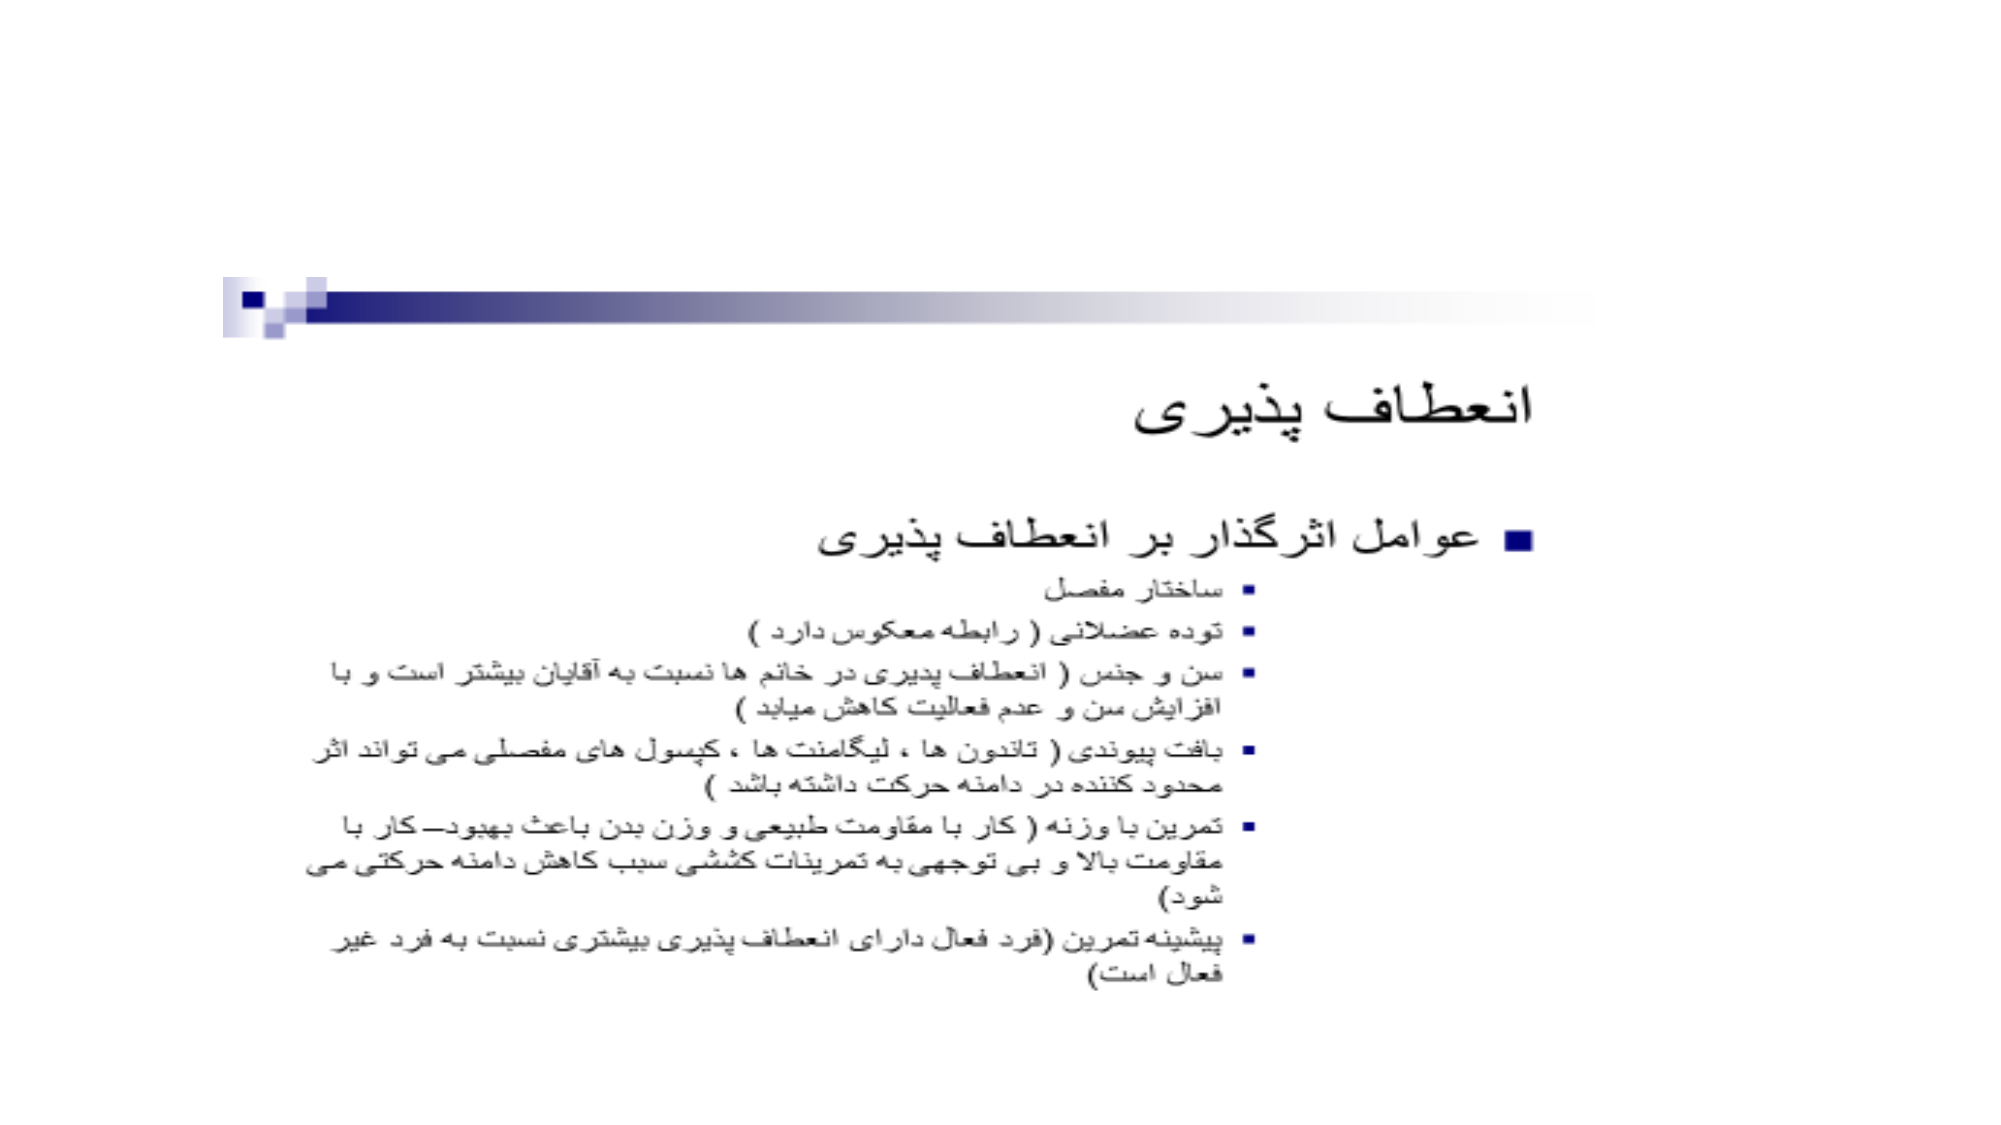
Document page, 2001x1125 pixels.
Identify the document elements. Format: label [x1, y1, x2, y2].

list [223, 277, 1619, 1063]
